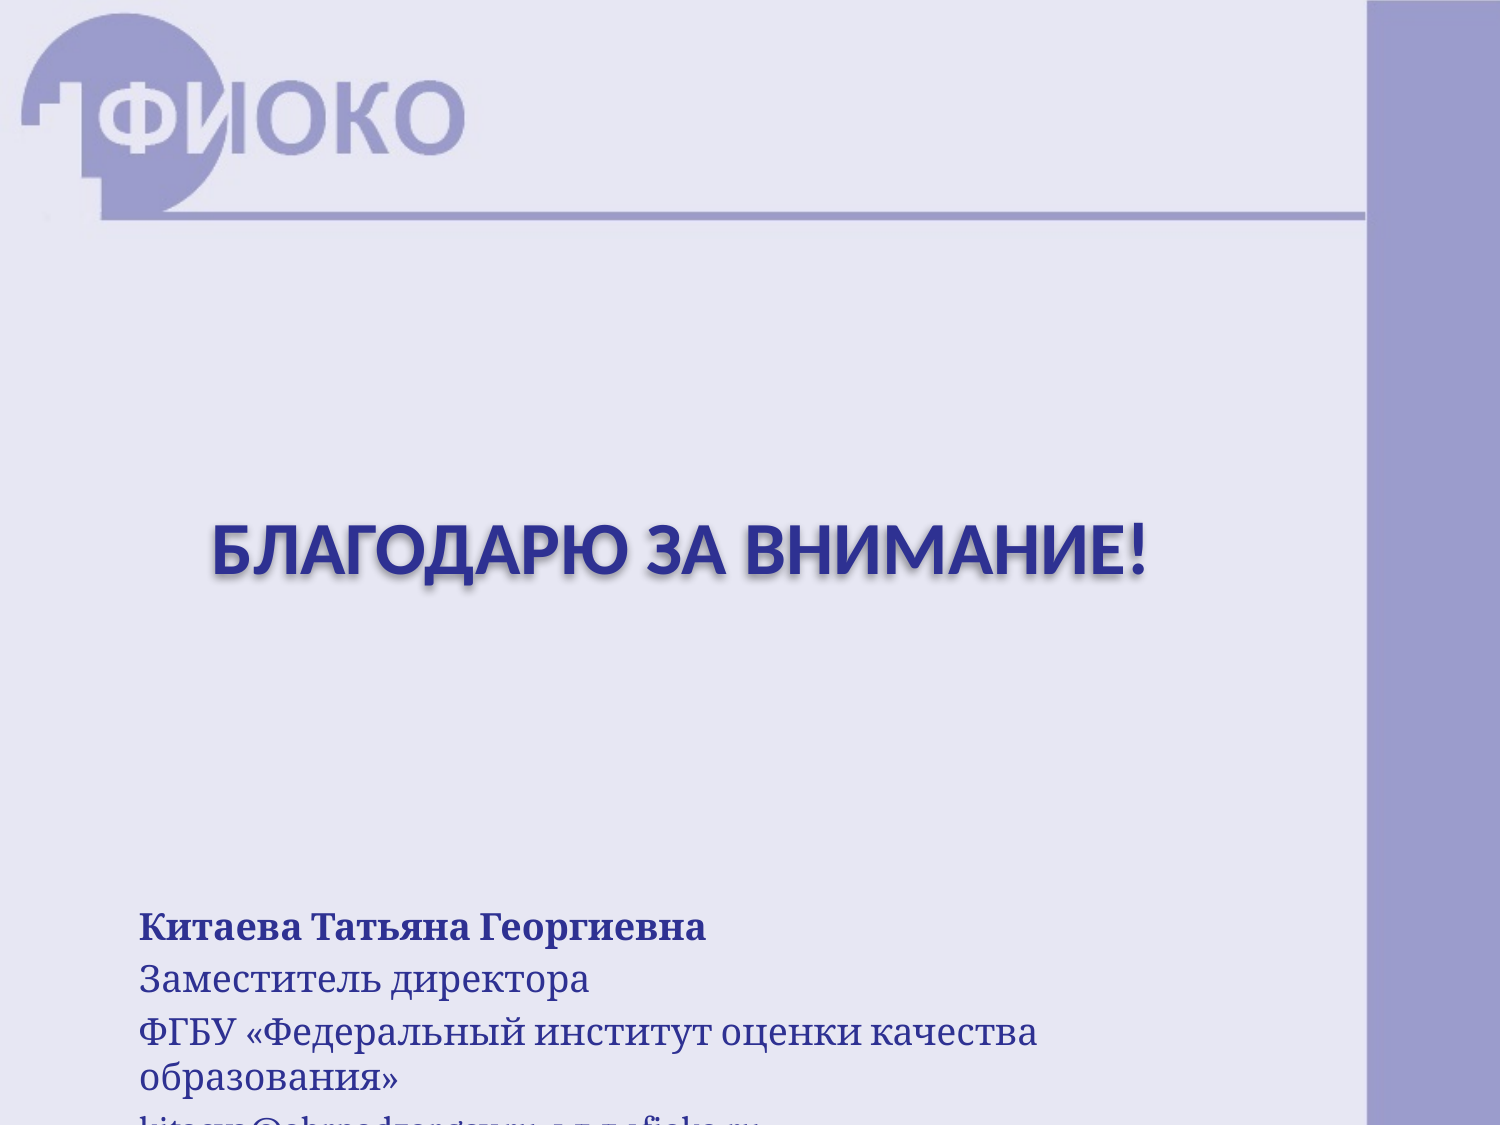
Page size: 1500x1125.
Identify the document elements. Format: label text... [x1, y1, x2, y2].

subtitle Китаева Татьяна Георгиевна Заместитель директора ФГБУ «Федеральный институт оценки качества образования» kitaeva@obrnadzor.gov.ru www.fioko.ru [123, 895, 1270, 1125]
title БЛАГОДАРЮ ЗА ВНИМАНИЕ! [112, 443, 1251, 647]
picture [0, 0, 1500, 1125]
